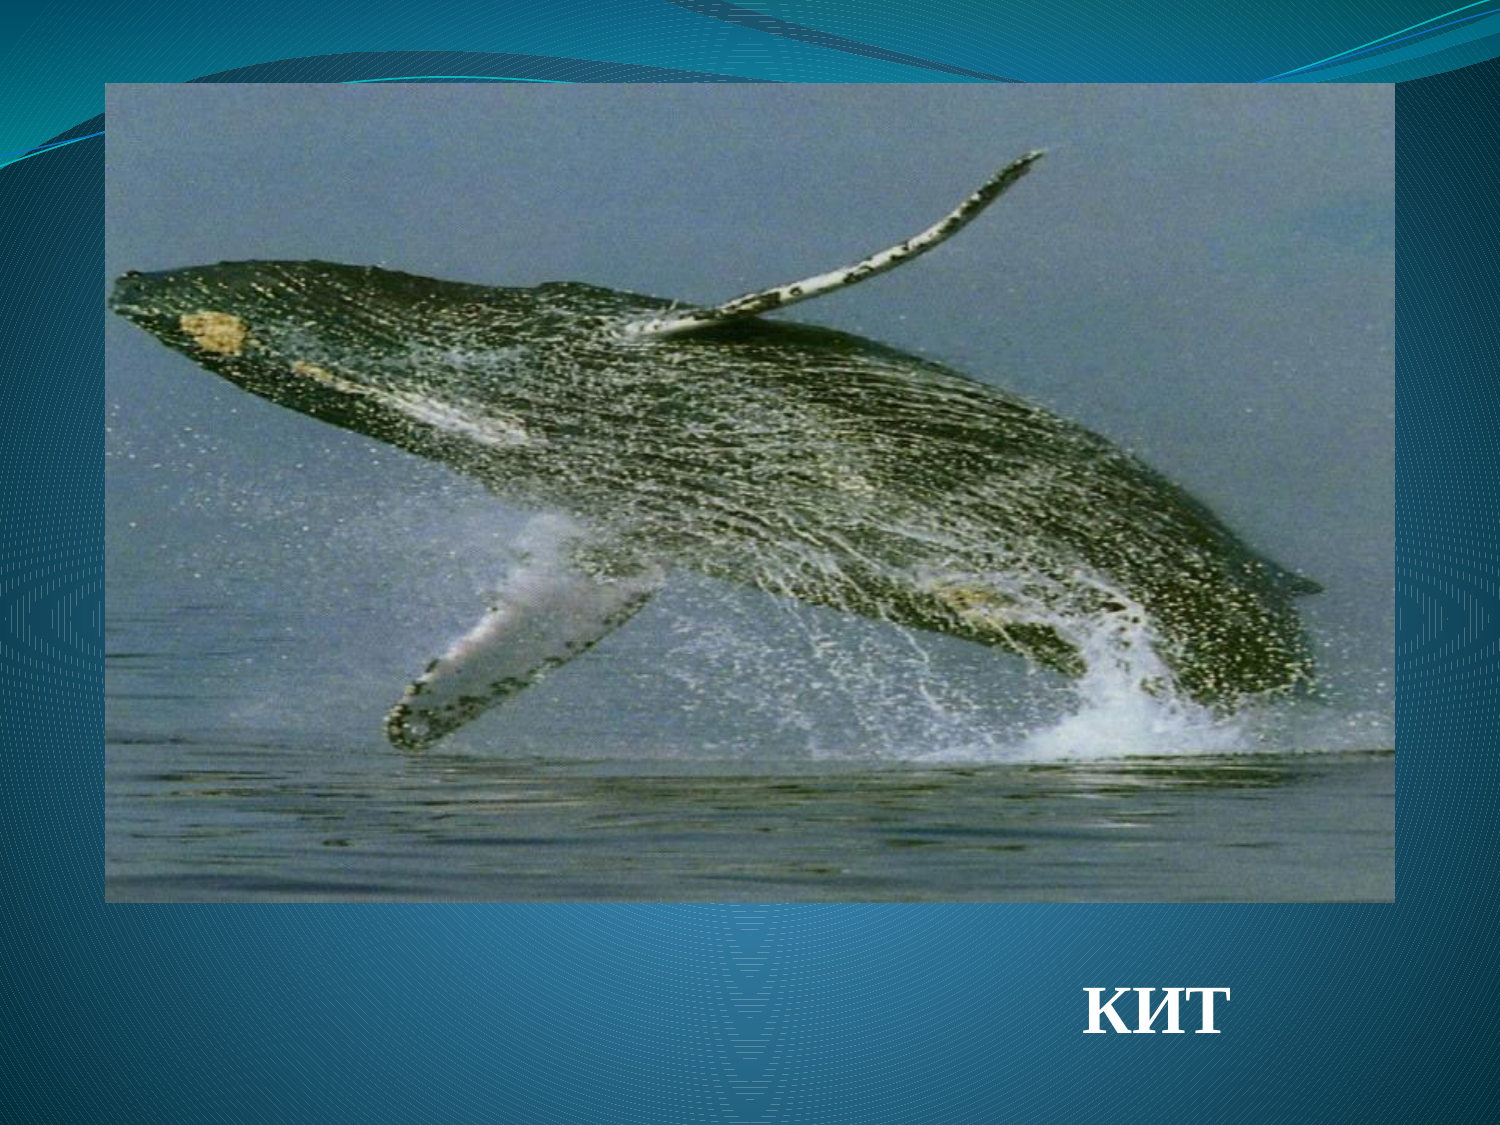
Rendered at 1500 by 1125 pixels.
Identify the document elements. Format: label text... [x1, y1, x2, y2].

subtitle КИТ [224, 972, 1276, 1055]
picture [105, 82, 1395, 903]
